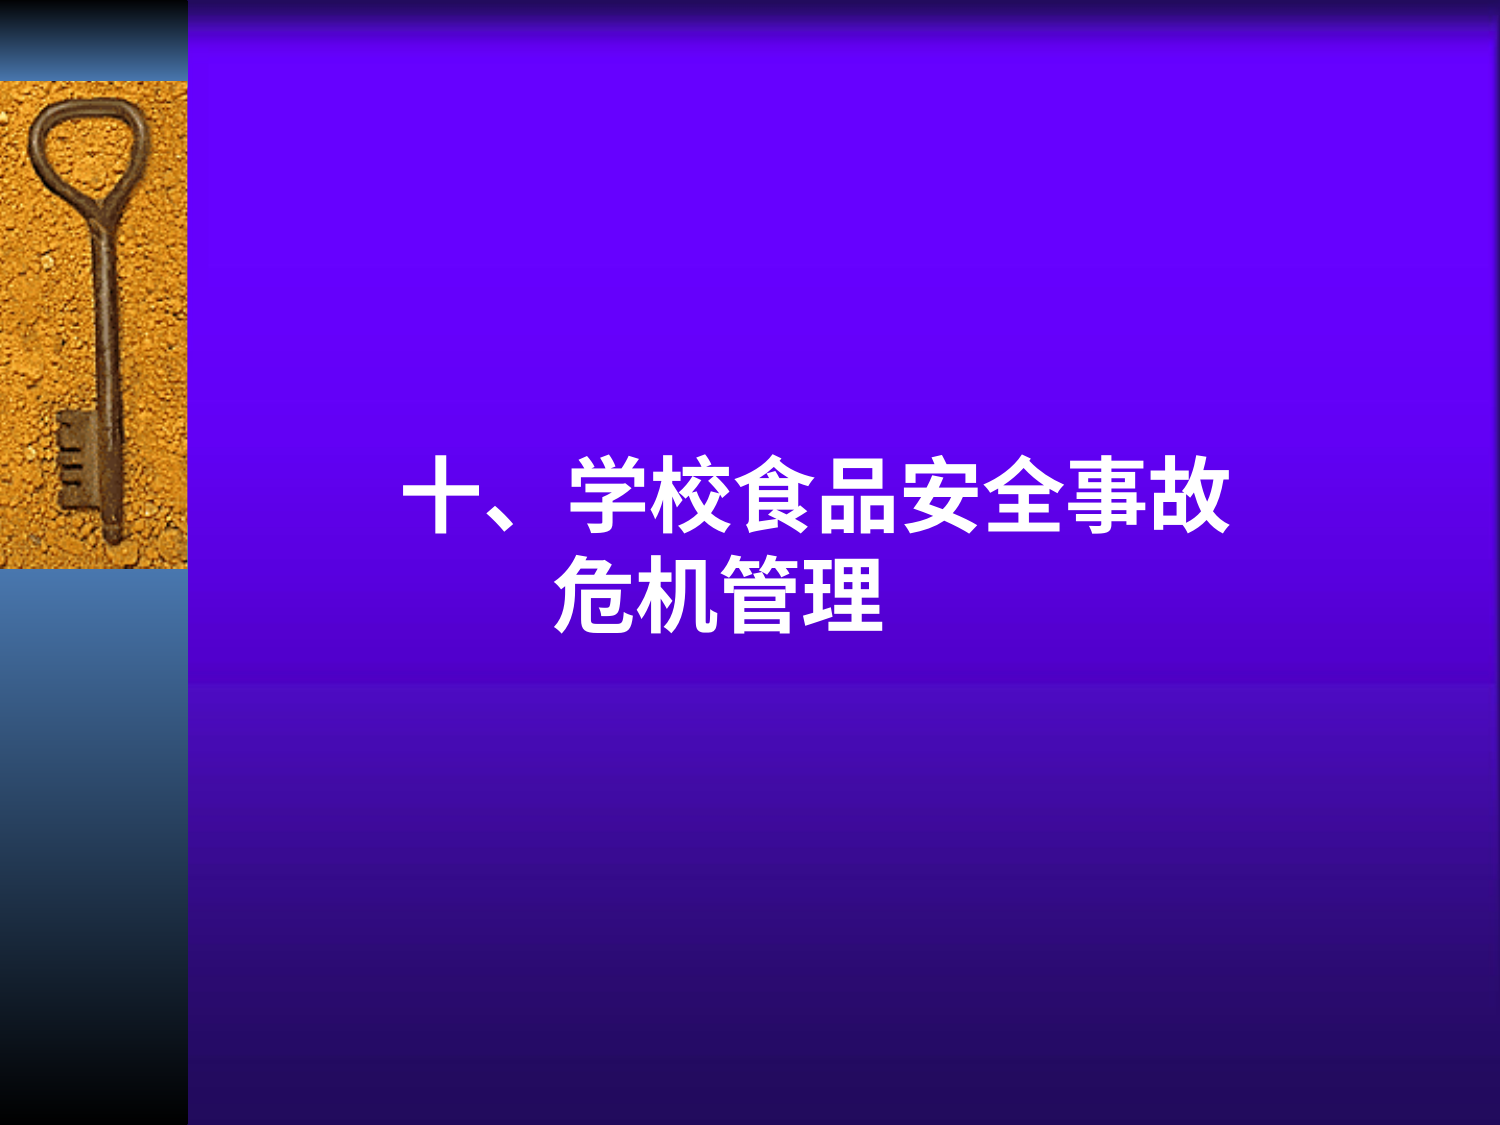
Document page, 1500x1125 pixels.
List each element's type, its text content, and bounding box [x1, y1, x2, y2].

text_box 十、学校食品安全事故 危机管理 [289, 196, 1376, 651]
picture [0, 0, 1500, 1125]
